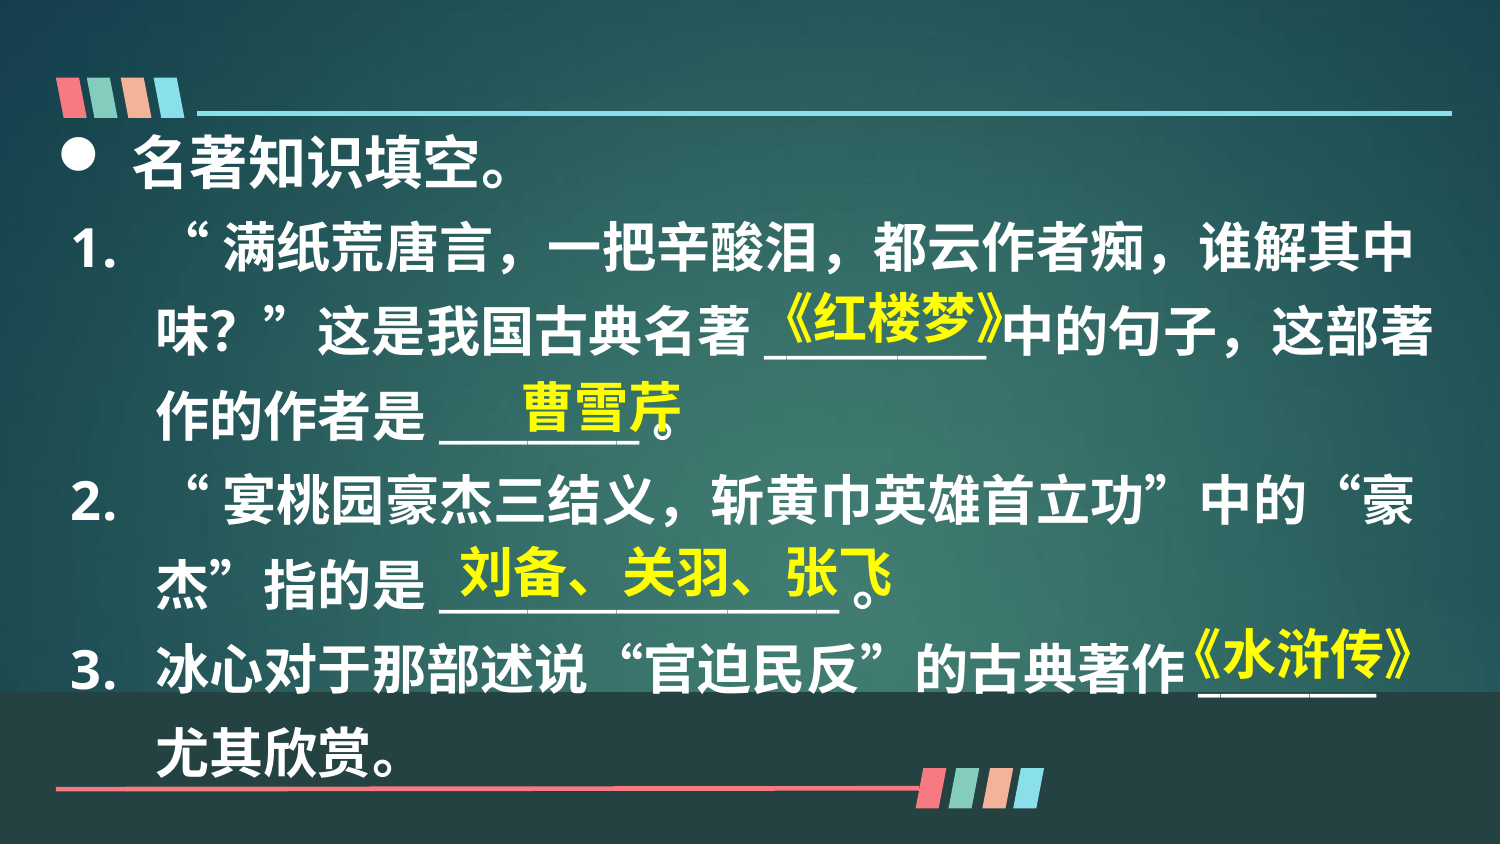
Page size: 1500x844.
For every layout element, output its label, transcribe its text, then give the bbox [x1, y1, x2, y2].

picture [0, 0, 1500, 844]
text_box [915, 767, 1045, 809]
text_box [55, 77, 185, 119]
text_box 曹雪芹 [505, 353, 718, 446]
text_box 《水浒传》 [1153, 600, 1459, 693]
text_box 《红楼梦》 [744, 264, 1070, 358]
text_box 名著知识填空。 [41, 98, 593, 204]
text_box 刘备、关羽、张飞 [444, 517, 947, 611]
text_box “满纸荒唐言，一把辛酸泪，都云作者痴，谁解其中味？”这是我国古典名著__________中的句子，这部著作的作者是_________。 “宴桃园豪杰三结义，斩黄巾英雄首立功”中的“豪杰”指的是__________________。 冰心对于那部述说“官迫民反”的古典著作________尤其欣赏。 [55, 186, 1459, 793]
